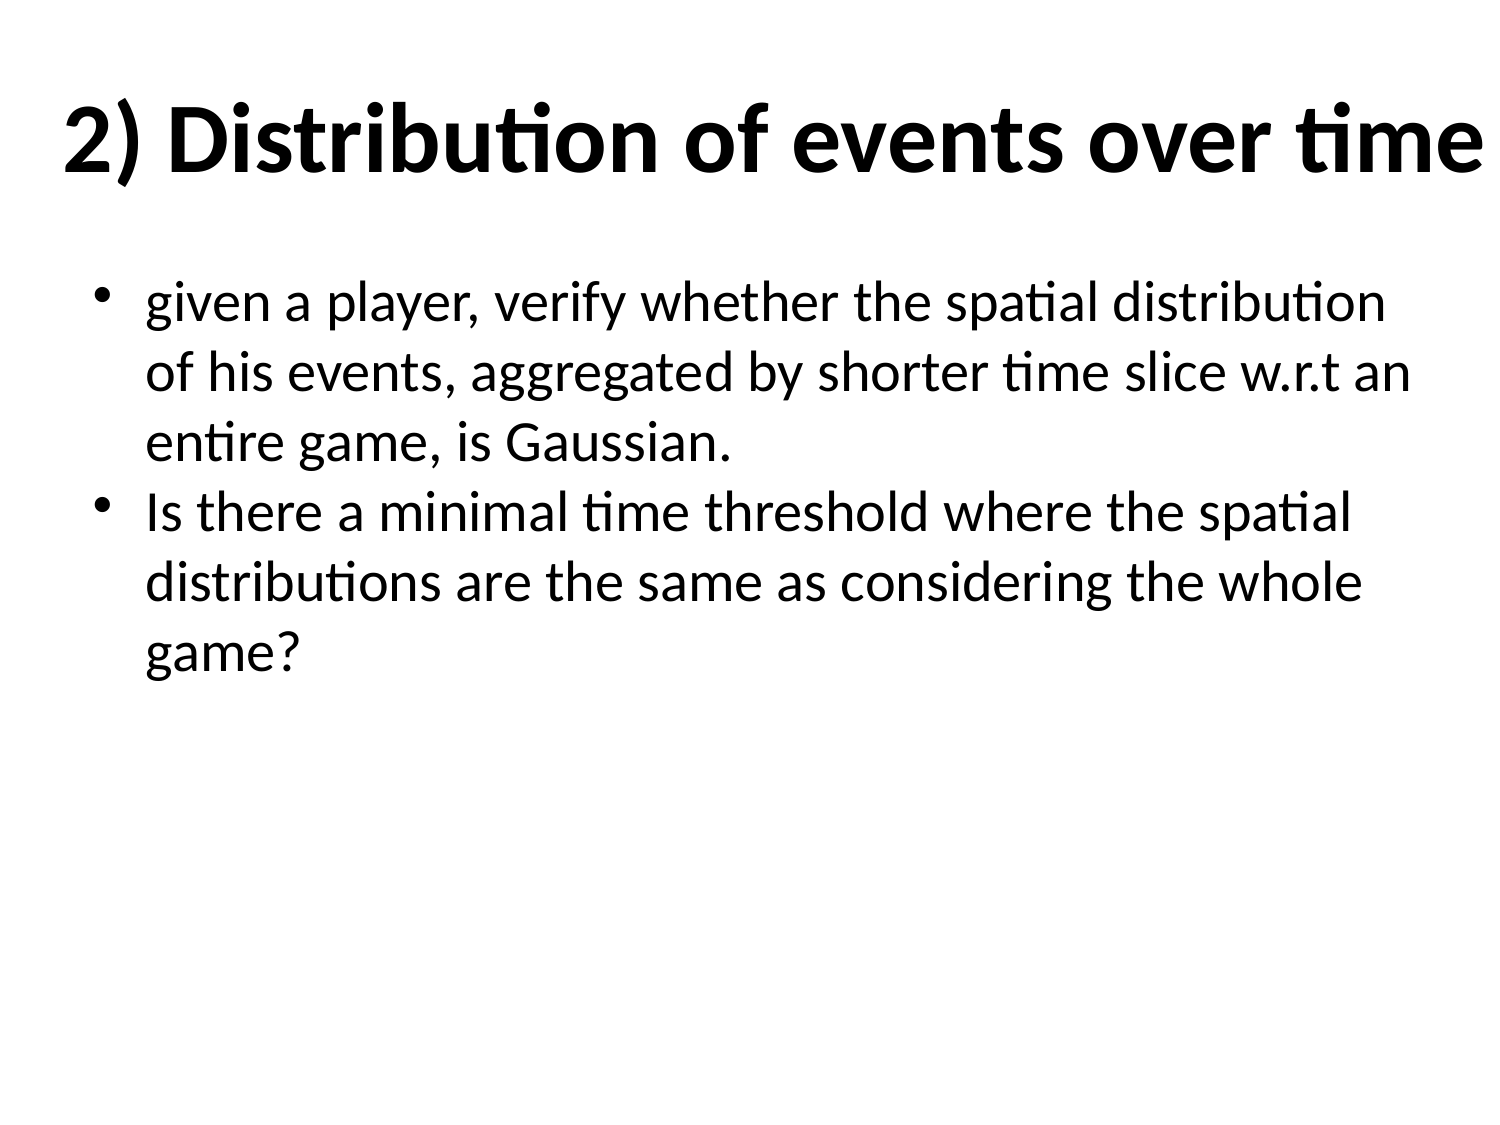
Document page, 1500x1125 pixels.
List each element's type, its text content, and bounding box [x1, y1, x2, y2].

text_box 2) Distribution of events over time [48, 65, 1462, 200]
text_box given a player, verify whether the spatial distribution of his events, aggregated by shorter time slice w.r.t an entire game, is Gaussian. Is there a minimal time threshold where the spatial distributions are the same as considering the whole game? [75, 263, 1425, 433]
